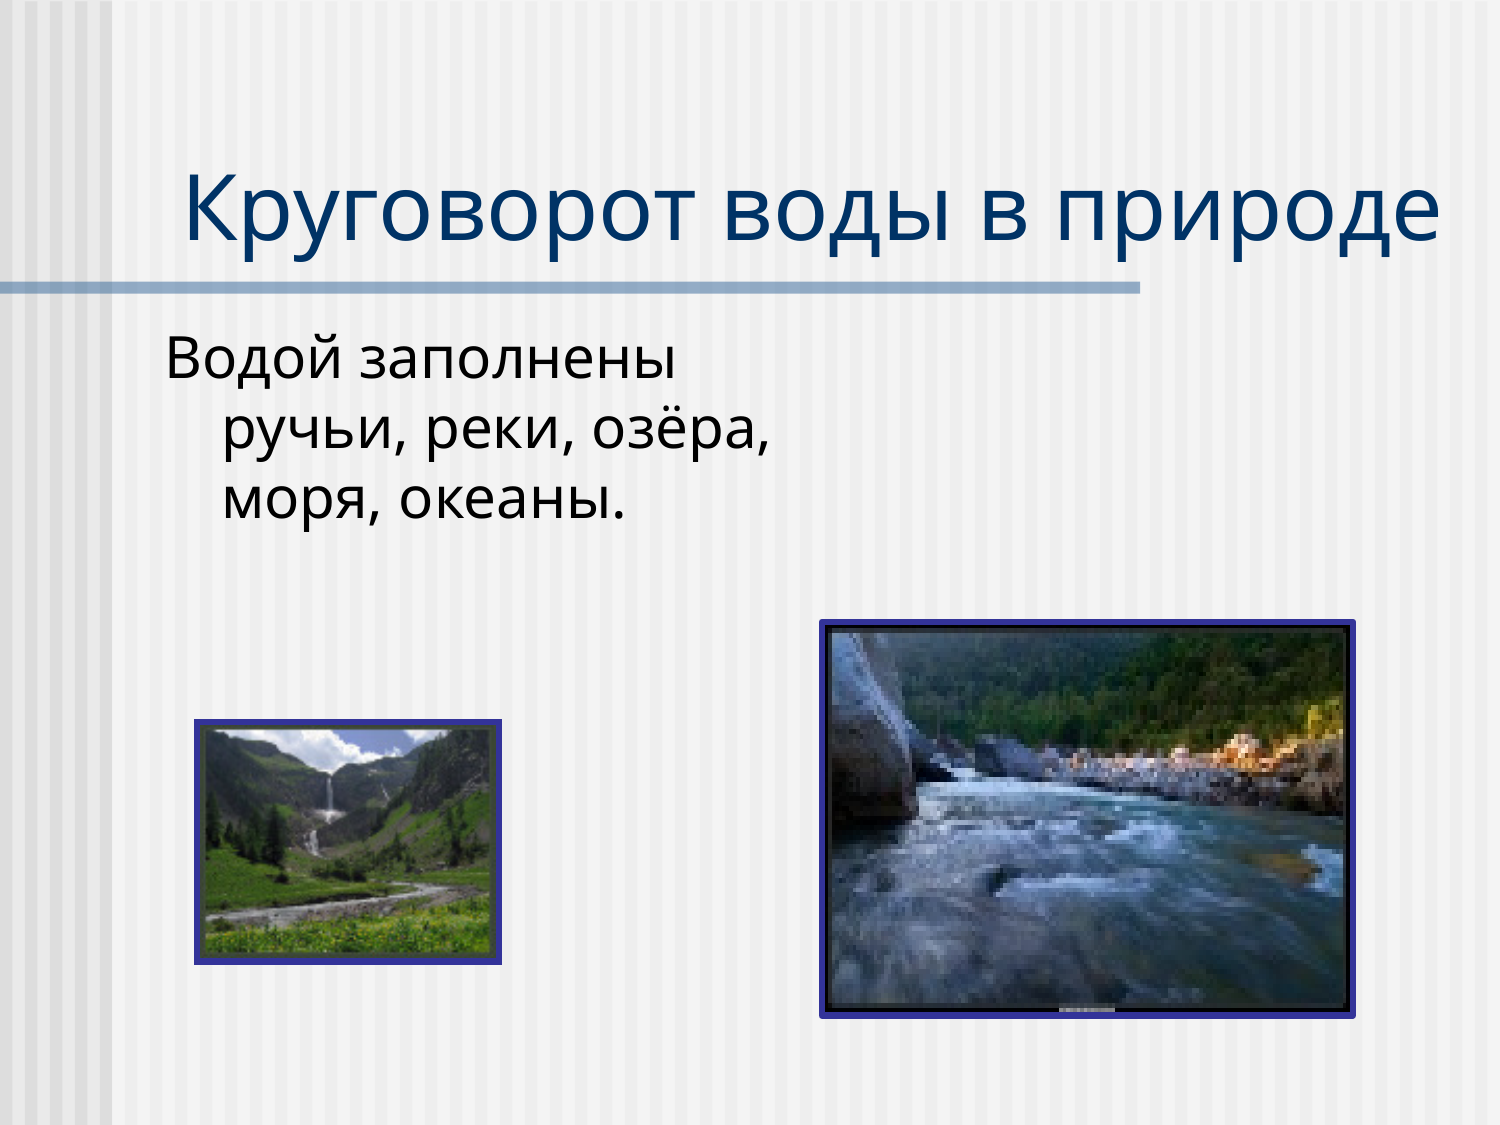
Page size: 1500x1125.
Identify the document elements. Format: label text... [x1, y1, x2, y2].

picture [199, 724, 497, 959]
title Круговорот воды в природе [142, 31, 1483, 267]
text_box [824, 624, 1351, 1013]
list Водой заполнены ручьи, реки, озёра, моря, океаны. [149, 312, 803, 1001]
